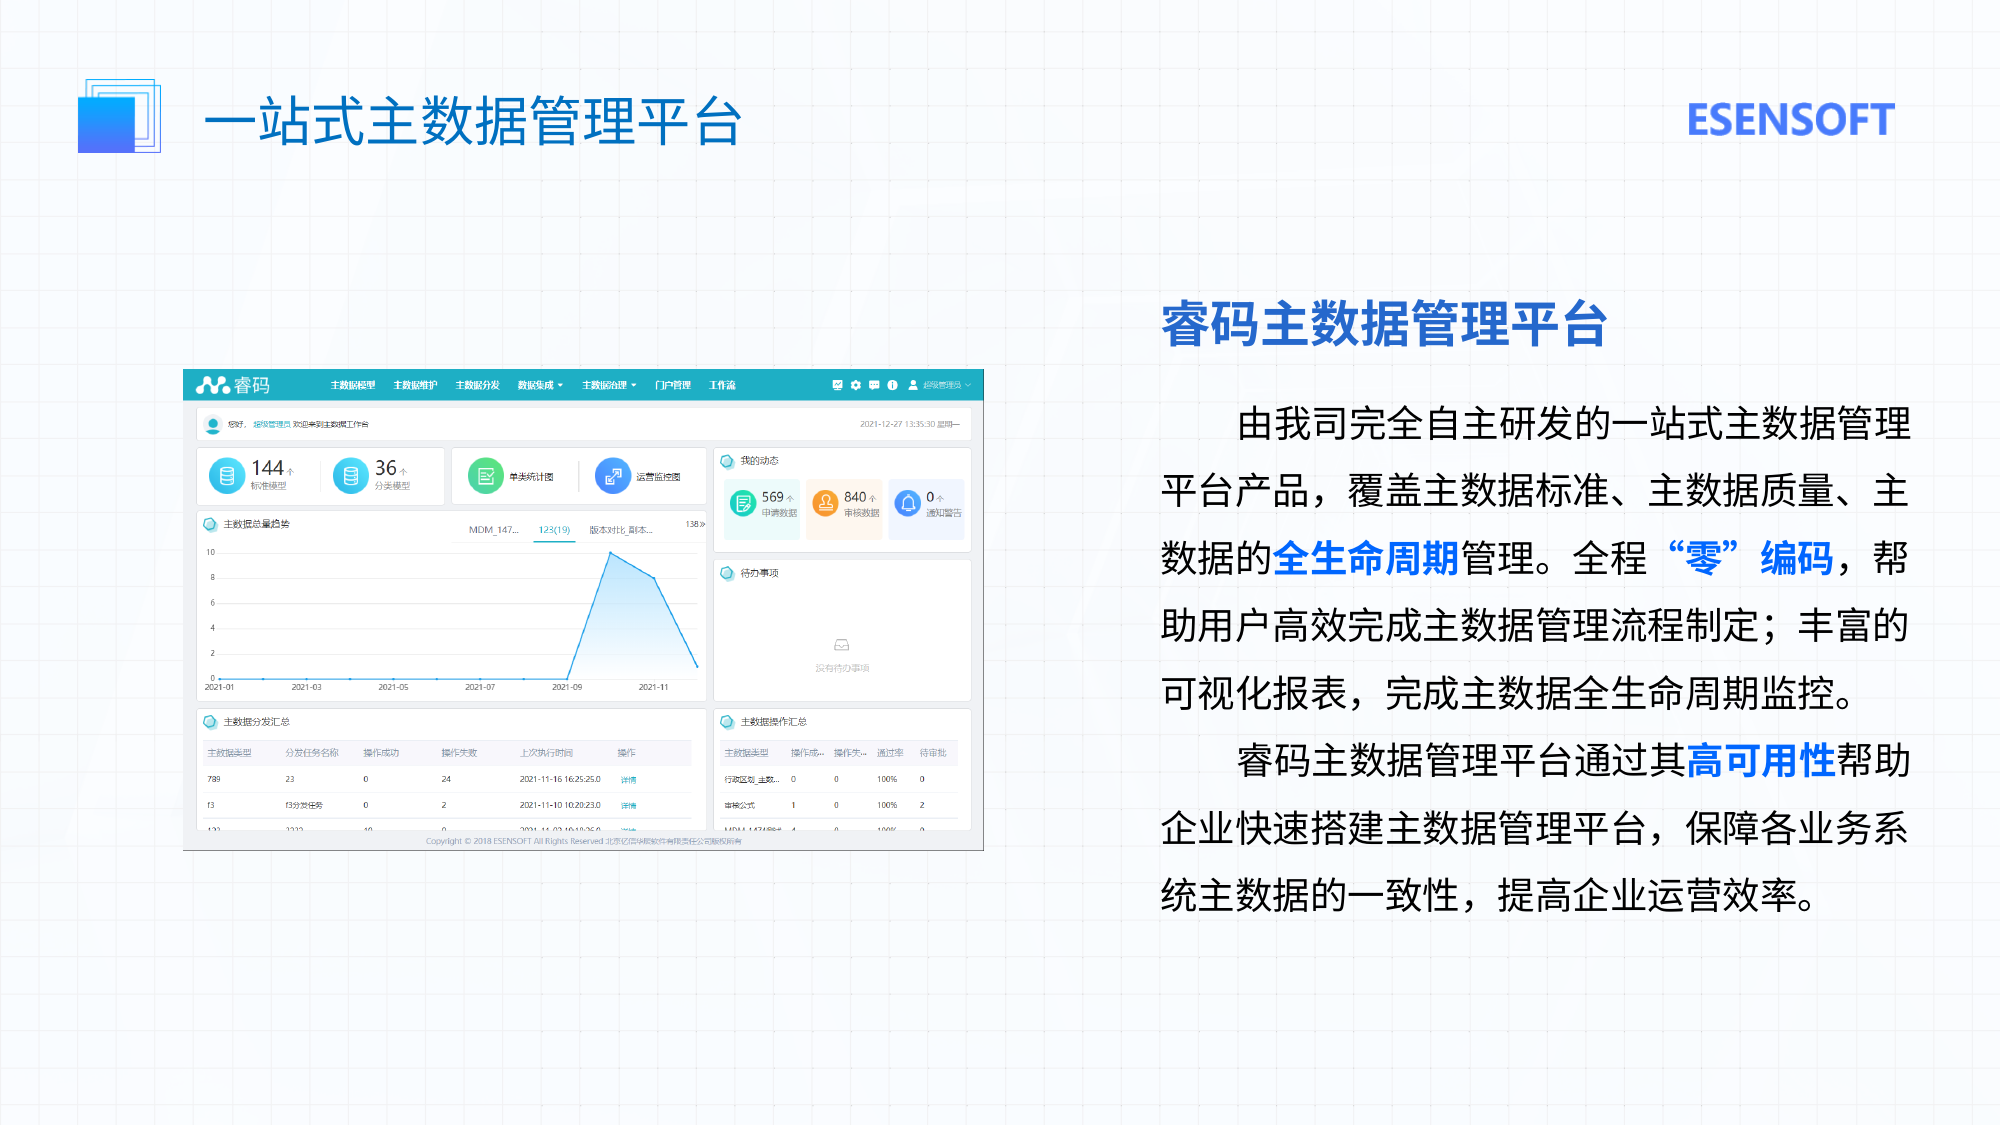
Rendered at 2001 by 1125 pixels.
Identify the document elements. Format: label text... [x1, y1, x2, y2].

text_box 一站式主数据管理平台 [188, 79, 1511, 160]
text_box 睿码主数据管理平台 由我司完全自主研发的一站式主数据管理平台产品，覆盖主数据标准、主数据质量、主数据的全生命周期管理。全程“零”编码，帮助用户高效完成主数据管理流程制定；丰富的可视化报表，完成主数据全生命周期监控。 睿码主数据管理平台通过其高可用性帮助企业快速搭建主数据管理平台，保障各业务系统主数据的一致性，提高企业运营效率。 [1145, 254, 1942, 925]
picture [0, 0, 2000, 1125]
